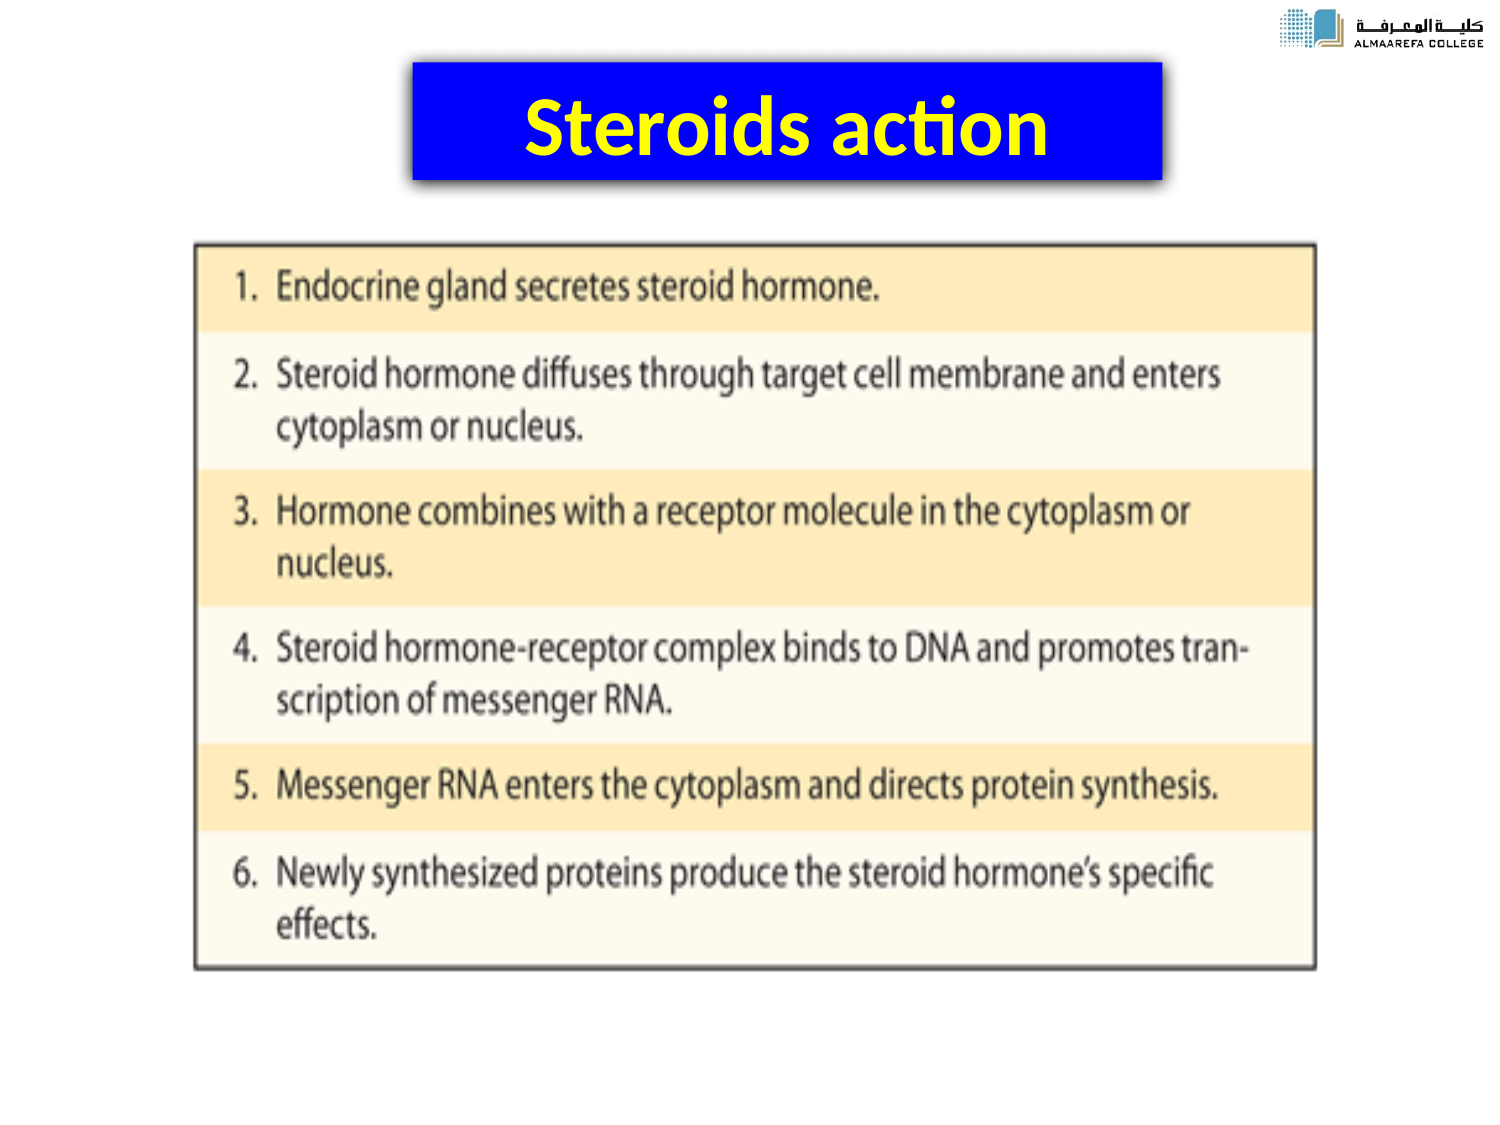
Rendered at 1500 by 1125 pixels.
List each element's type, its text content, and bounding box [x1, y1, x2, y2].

picture [1275, 0, 1488, 65]
title Steroids action [412, 62, 1163, 180]
picture [162, 224, 1351, 988]
